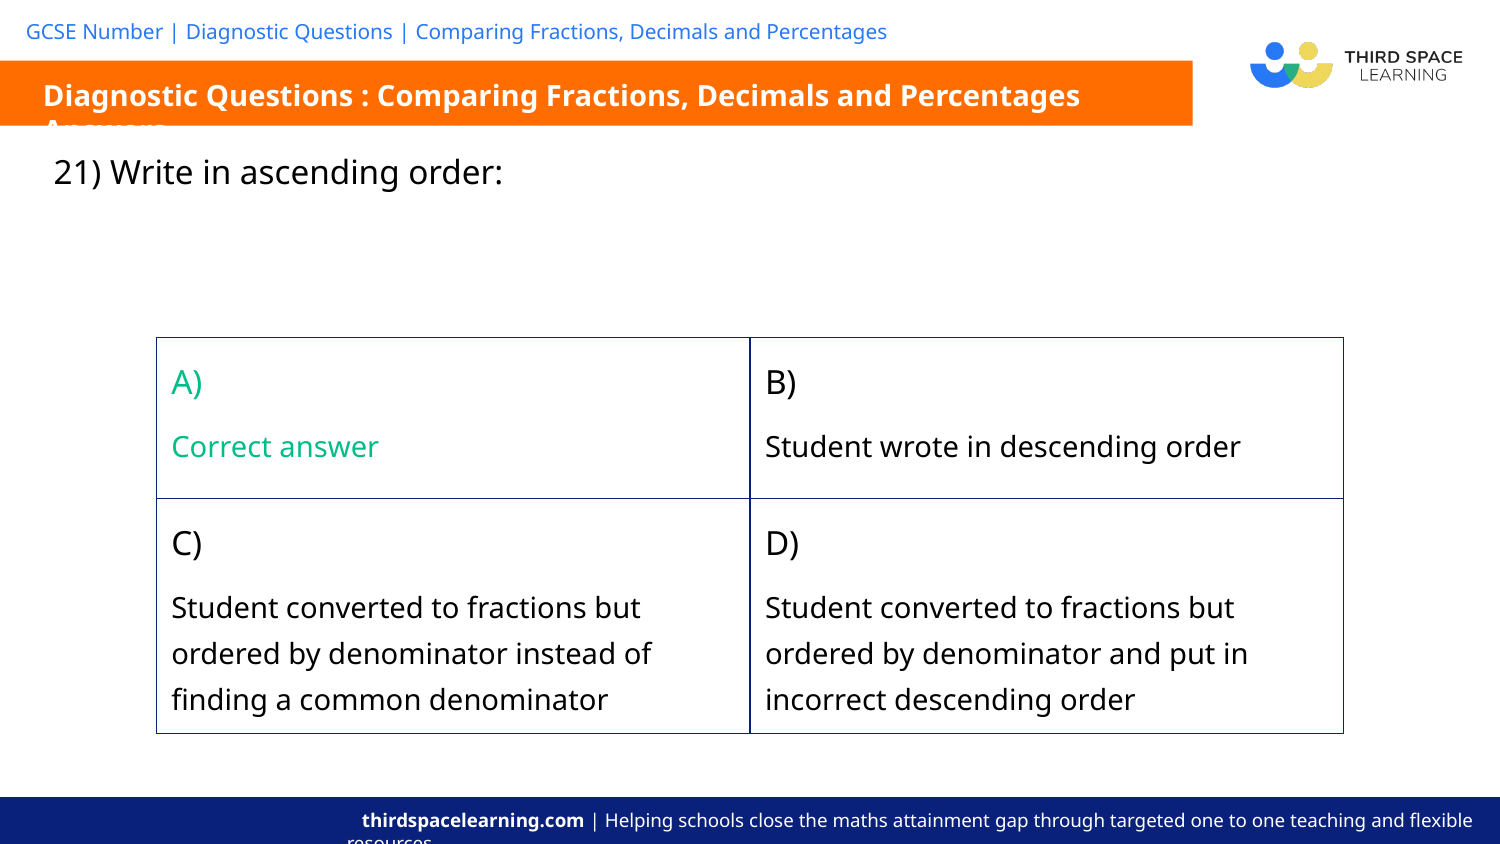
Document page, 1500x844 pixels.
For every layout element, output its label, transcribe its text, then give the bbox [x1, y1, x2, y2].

picture [1250, 33, 1465, 99]
text_box Diagnostic Questions : Comparing Fractions, Decimals and Percentages Answers [27, 61, 1205, 141]
